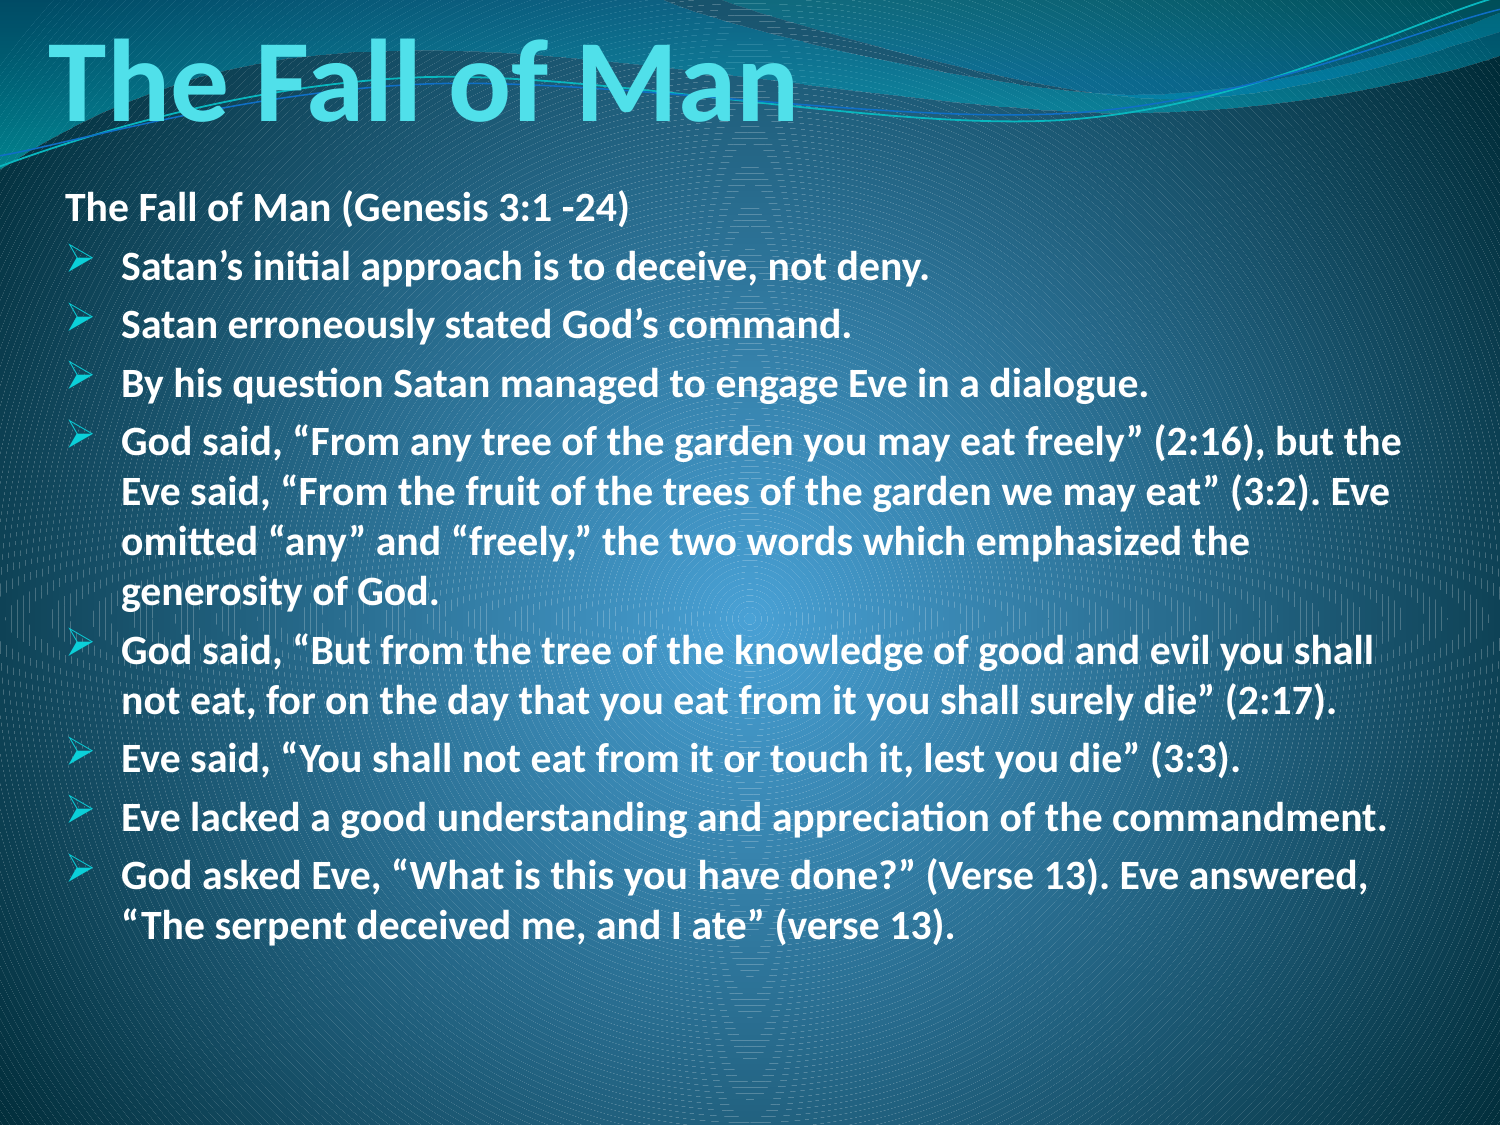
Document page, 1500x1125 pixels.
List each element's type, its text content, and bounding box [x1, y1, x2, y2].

title The Fall of Man [17, 3, 1483, 145]
subtitle The Fall of Man (Genesis 3:1 -24) Satan’s initial approach is to deceive, not deny. Satan erroneously stated God’s command. By his question Satan managed to engage Eve in a dialogue. God said, “From any tree of the garden you may eat freely” (2:16), but the Eve said, “From the fruit of the trees of the garden we may eat” (3:2). Eve omitted “any” and “freely,” the two words which emphasized the generosity of God. God said, “But from the tree of the knowledge of good and evil you shall not eat, for on the day that you eat from it you shall surely die” (2:17). Eve said, “You shall not eat from it or touch it, lest you die” (3:3). Eve lacked a good understanding and appreciation of the commandment. God asked Eve, “What is this you have done?” (Verse 13). Eve answered, “The serpent deceived me, and I ate” (verse 13). [64, 172, 1436, 1059]
